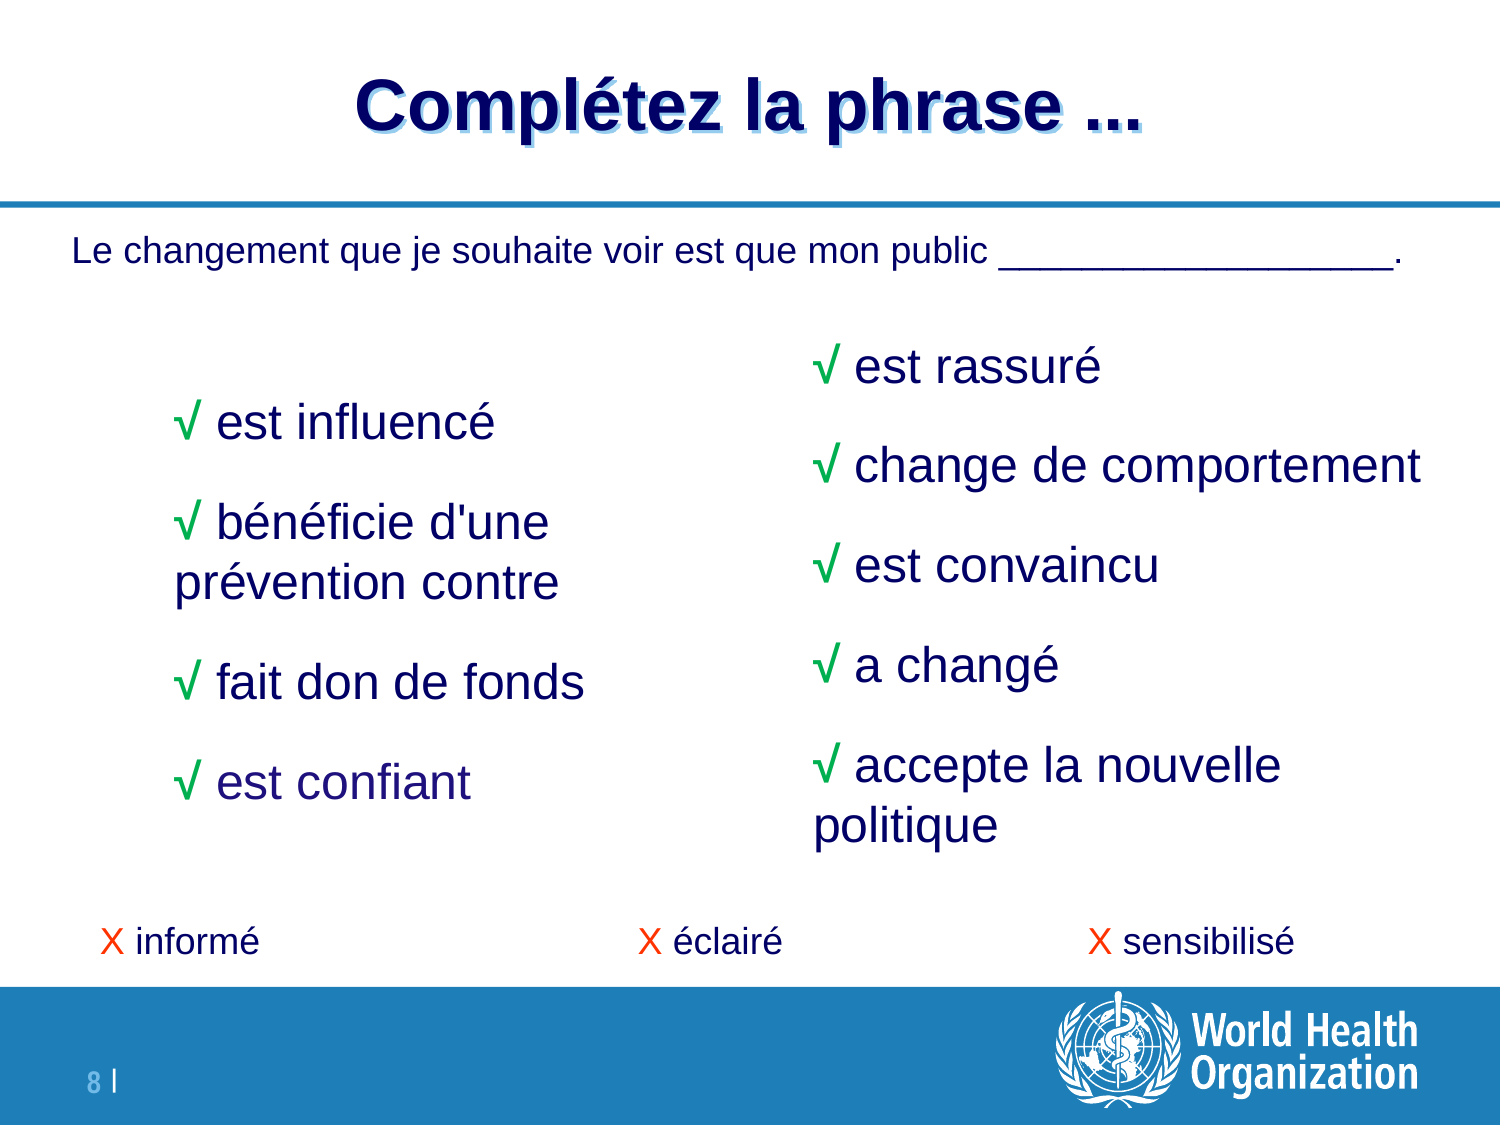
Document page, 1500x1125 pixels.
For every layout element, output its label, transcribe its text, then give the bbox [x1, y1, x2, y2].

title Complétez la phrase ... [0, 0, 1500, 204]
text_box √ est influencé √ bénéficie d'une prévention contre √ fait don de fonds √ est confiant [99, 389, 738, 855]
text_box √ est rassuré √ change de comportement √ est convaincu √ a changé √ accepte la nouvelle politique [738, 333, 1459, 898]
text_box X informé X éclairé X sensibilisé [100, 917, 1438, 963]
list Le changement que je souhaite voir est que mon public ___________________. [71, 226, 1432, 1010]
